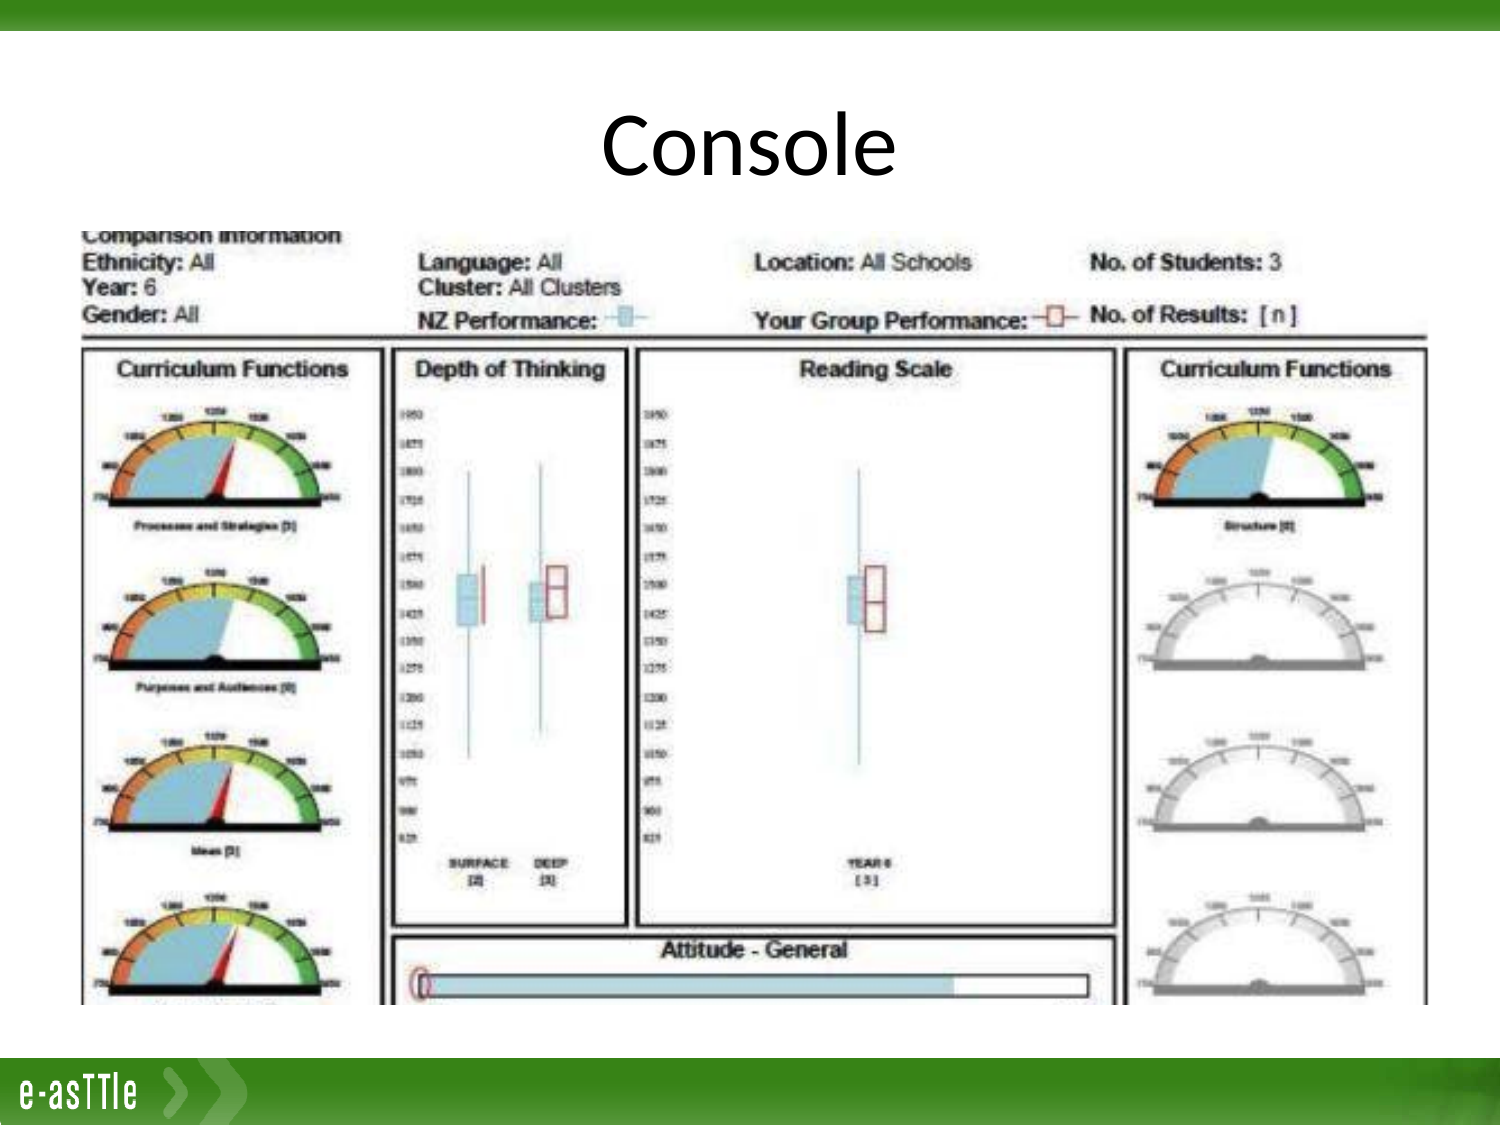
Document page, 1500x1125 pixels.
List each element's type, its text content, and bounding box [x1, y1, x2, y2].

picture [0, 0, 1500, 31]
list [64, 231, 1472, 1006]
title Console [75, 45, 1425, 230]
picture [0, 1058, 1500, 1125]
